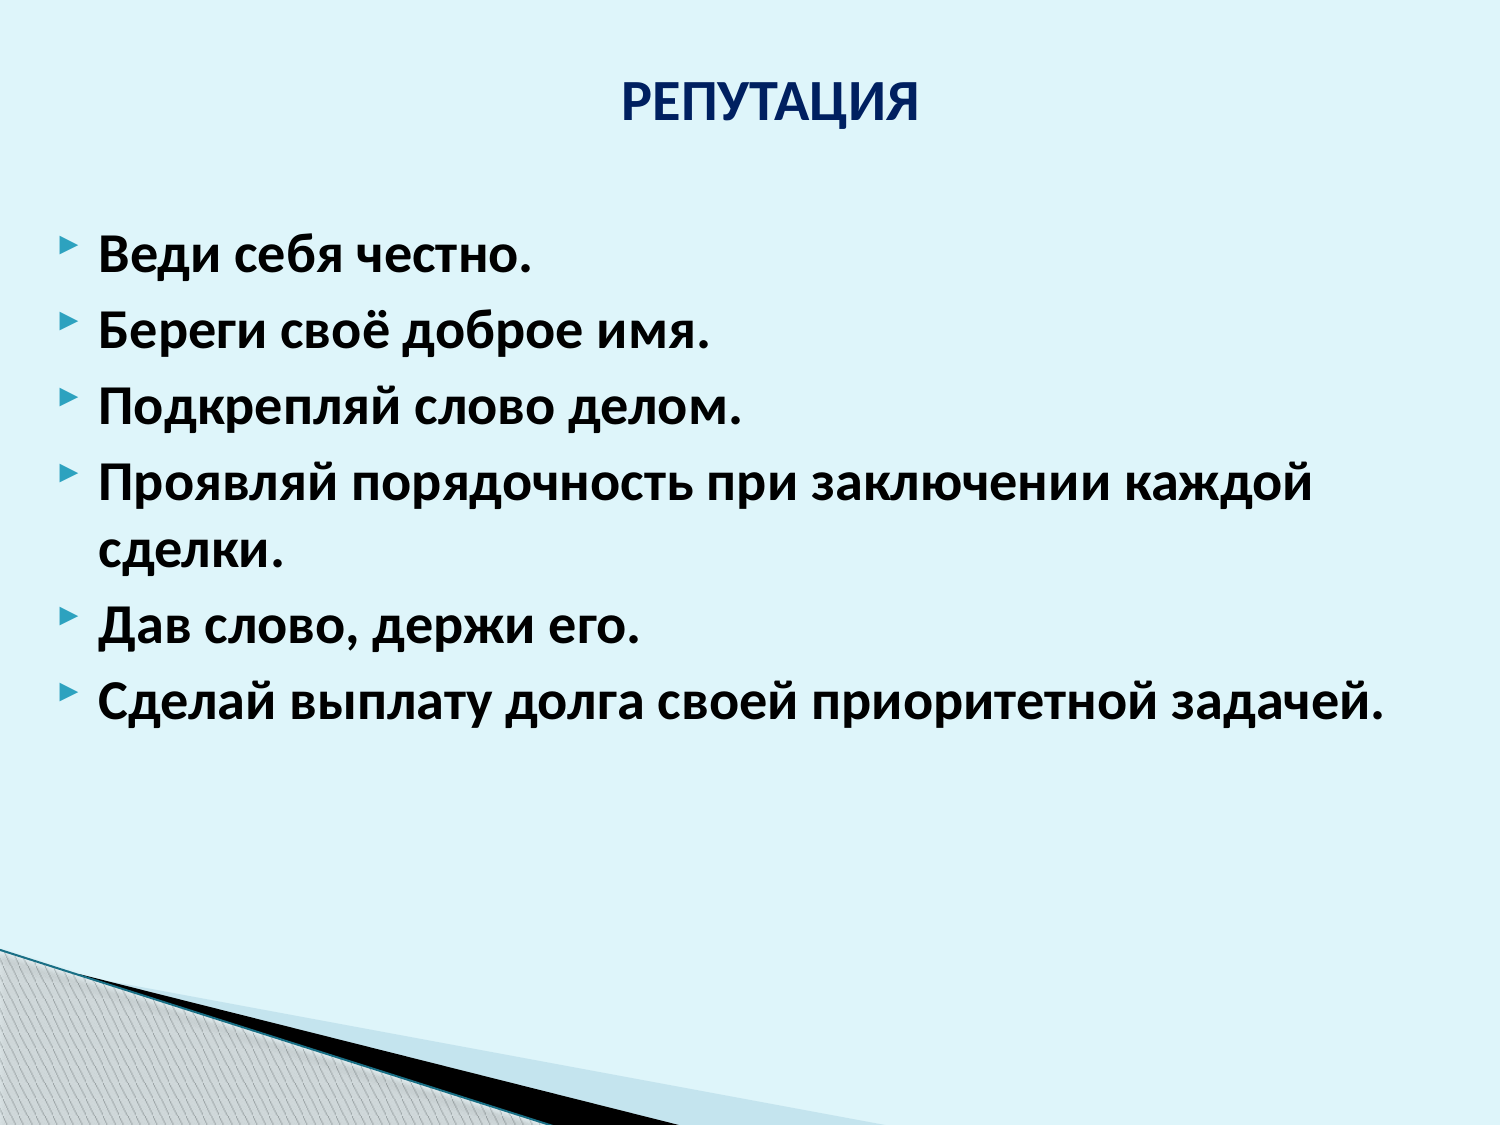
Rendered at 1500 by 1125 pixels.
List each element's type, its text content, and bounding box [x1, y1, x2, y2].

list РЕПУТАЦИЯ Веди себя честно. Береги своё доброе имя. Подкрепляй слово делом. Проявляй порядочность при заключении каждой сделки. Дав слово, держи его. Сделай выплату долга своей приоритетной задачей. [23, 54, 1500, 1125]
